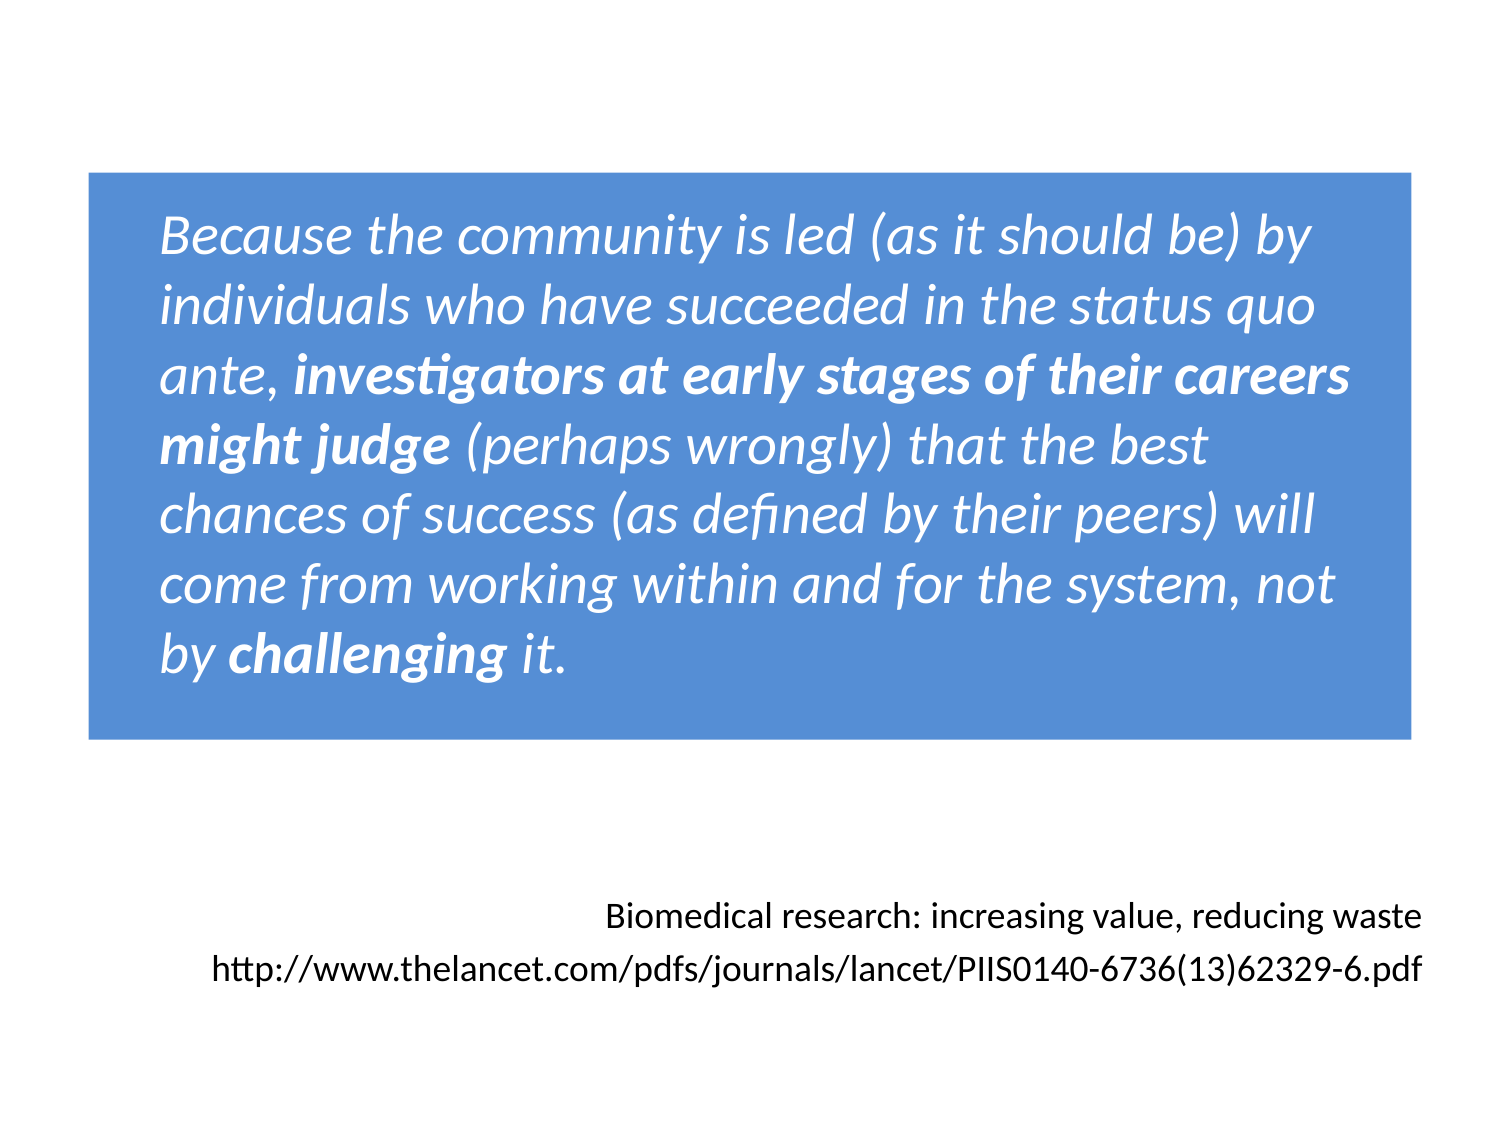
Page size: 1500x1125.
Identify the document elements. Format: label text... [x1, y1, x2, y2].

text_box Biomedical research: increasing value, reducing waste http://www.thelancet.com/pdfs/journals/lancet/PIIS0140-6736(13)62329-6.pdf [88, 845, 1439, 1024]
list Because the community is led (as it should be) by individuals who have succeeded in the status quo ante, investigators at early stages of their careers might judge (perhaps wrongly) that the best chances of success (as defined by their peers) will come from working within and for the system, not by challenging it. [88, 172, 1412, 740]
